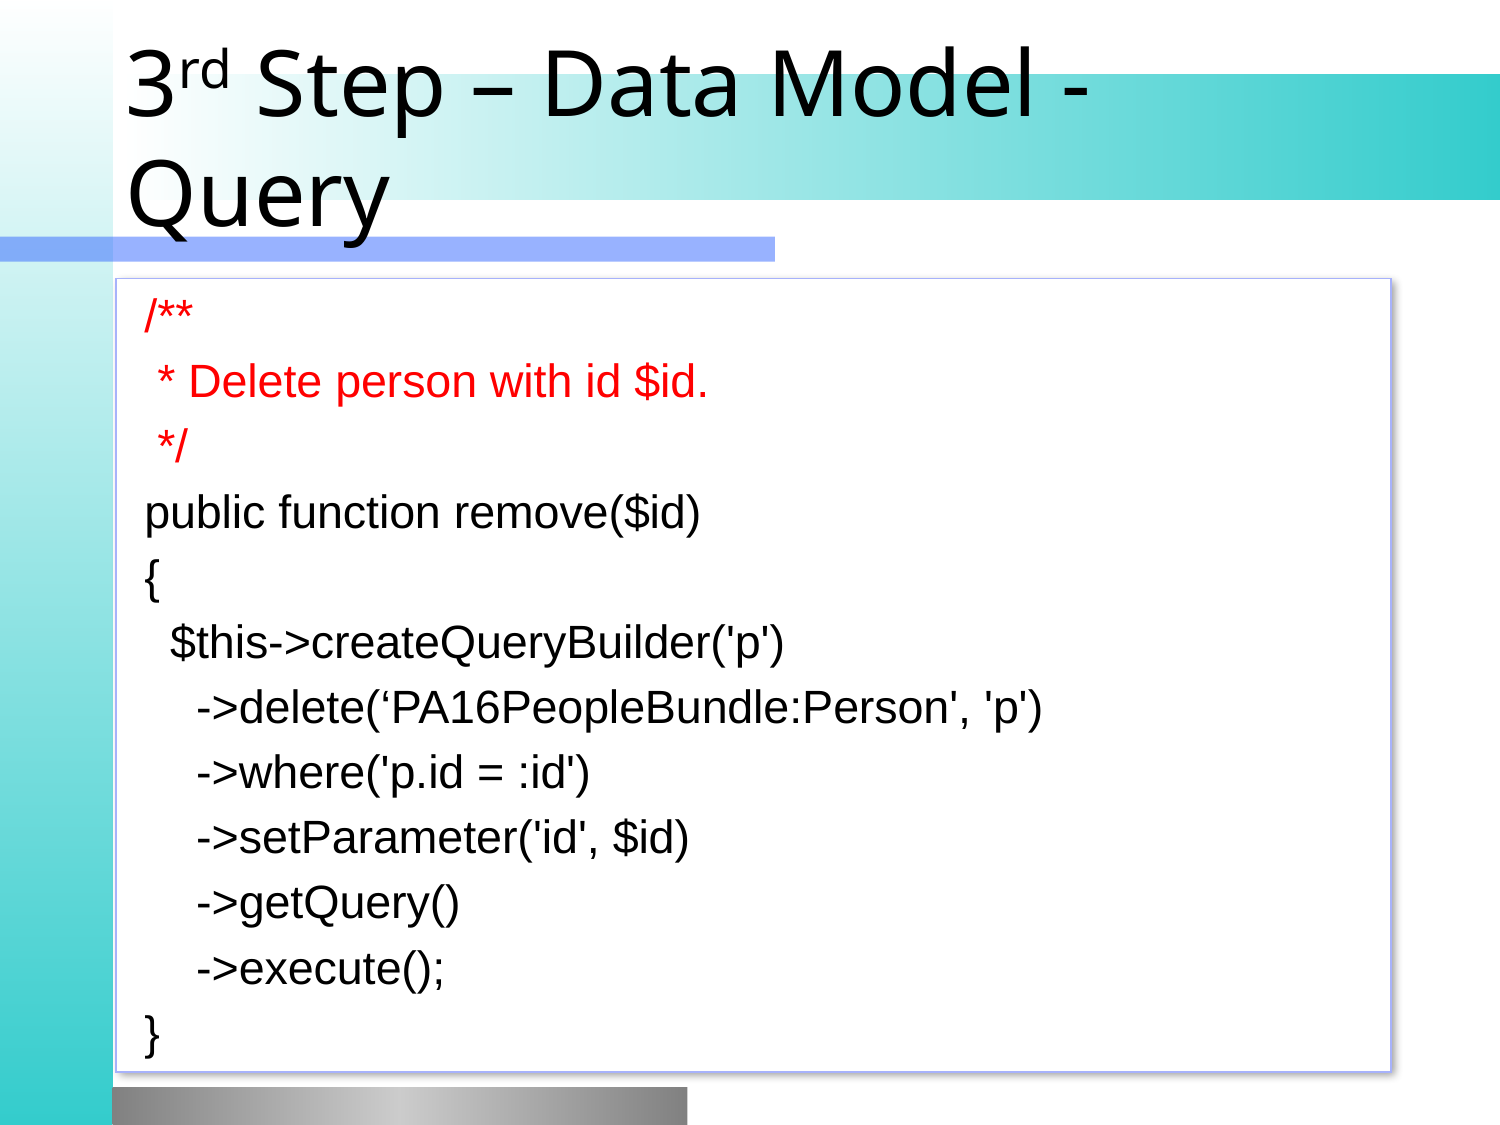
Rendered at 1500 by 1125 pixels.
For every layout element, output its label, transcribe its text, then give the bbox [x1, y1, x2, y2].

list /** * Delete person with id $id. */ public function remove($id) { $this->createQueryBuilder('p') ->delete(‘PA16PeopleBundle:Person', 'p') ->where('p.id = :id') ->setParameter('id', $id) ->getQuery() ->execute(); } [115, 278, 1392, 1073]
title 3rd Step – Data Model - Query [110, 40, 1386, 229]
